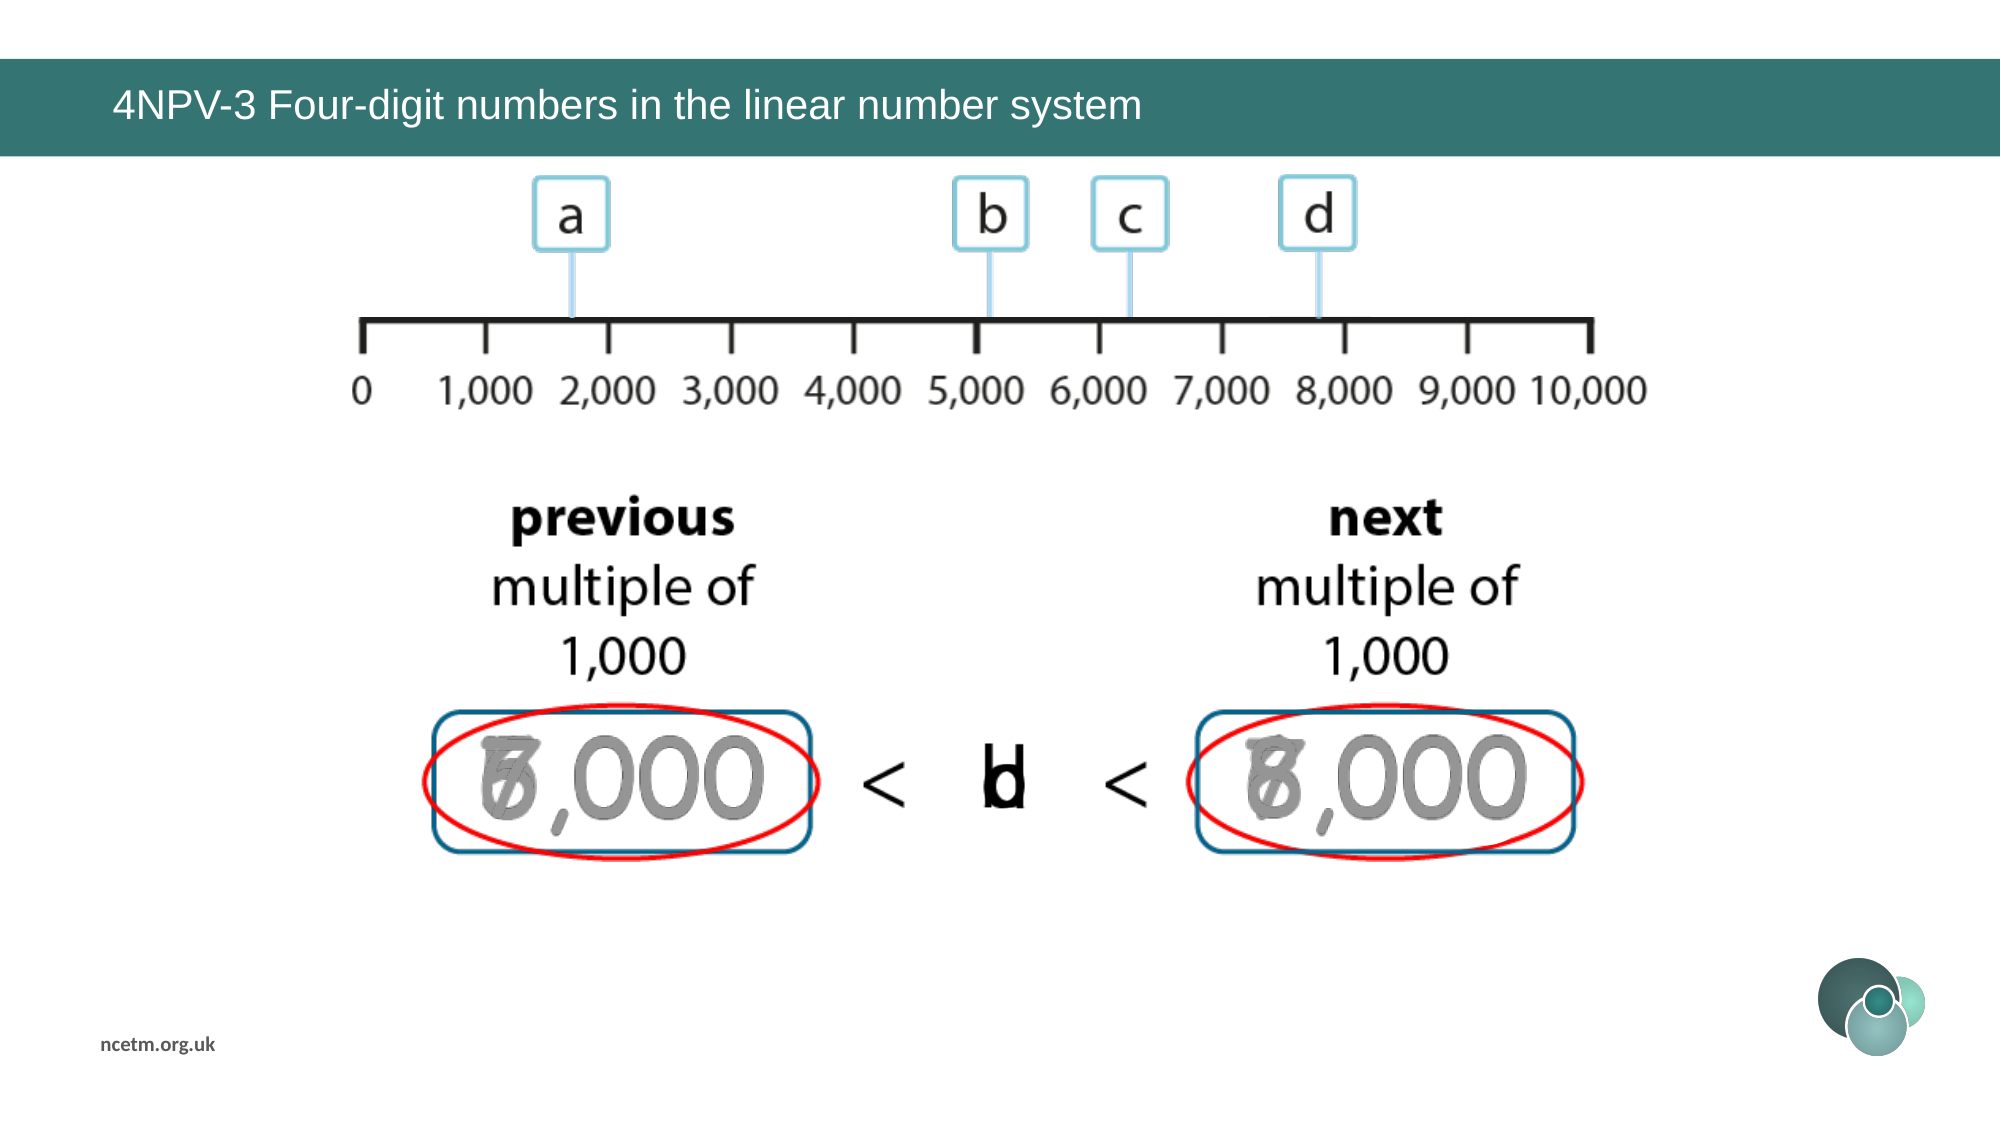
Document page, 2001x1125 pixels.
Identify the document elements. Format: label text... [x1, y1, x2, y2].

picture [1818, 958, 1925, 1056]
picture [351, 160, 1649, 421]
picture [316, 471, 1684, 863]
title 4NPV-3 Four-digit numbers in the linear number system [97, 76, 1945, 147]
